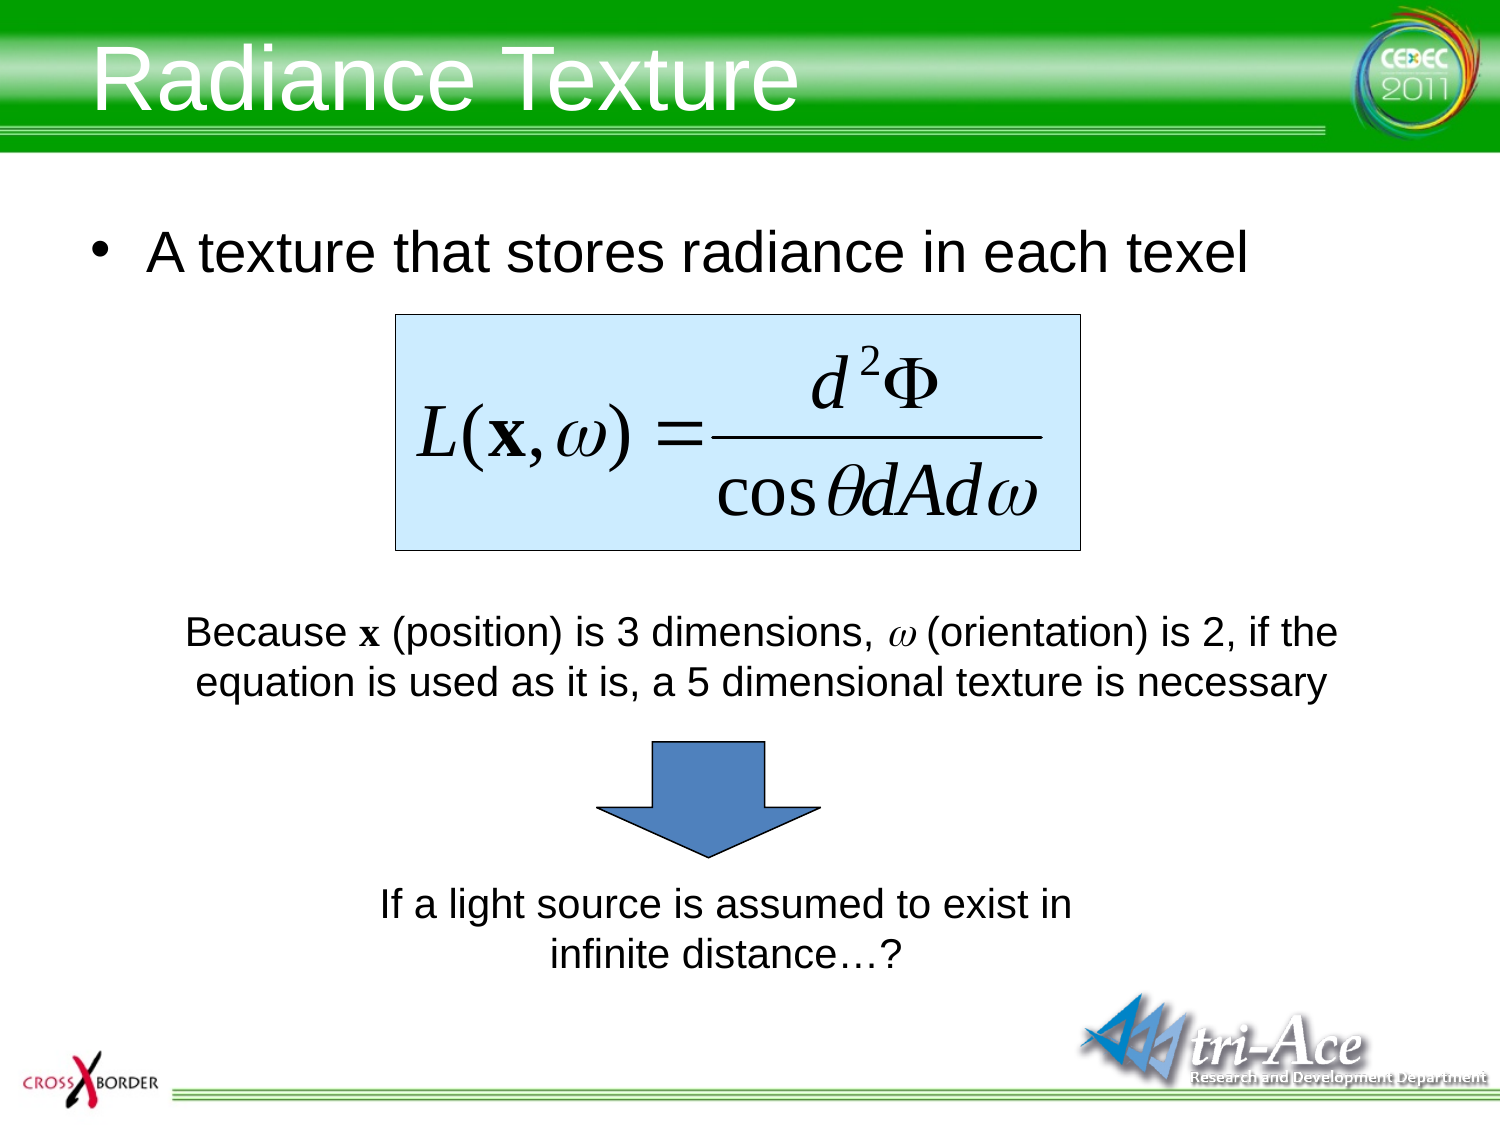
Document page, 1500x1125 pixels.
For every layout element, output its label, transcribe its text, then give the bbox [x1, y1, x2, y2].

text_box If a light source is assumed to exist in infinite distance…? [301, 869, 1152, 985]
list A texture that stores radiance in each texel [74, 206, 1424, 575]
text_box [403, 323, 1057, 533]
picture [0, 987, 1500, 1125]
picture [0, 0, 1500, 155]
text_box [596, 741, 821, 858]
text_box Because x (position) is 3 dimensions, w (orientation) is 2, if the equation is used as it is, a 5 dimensional texture is necessary [147, 597, 1377, 713]
title Radiance Texture [74, 7, 1426, 140]
